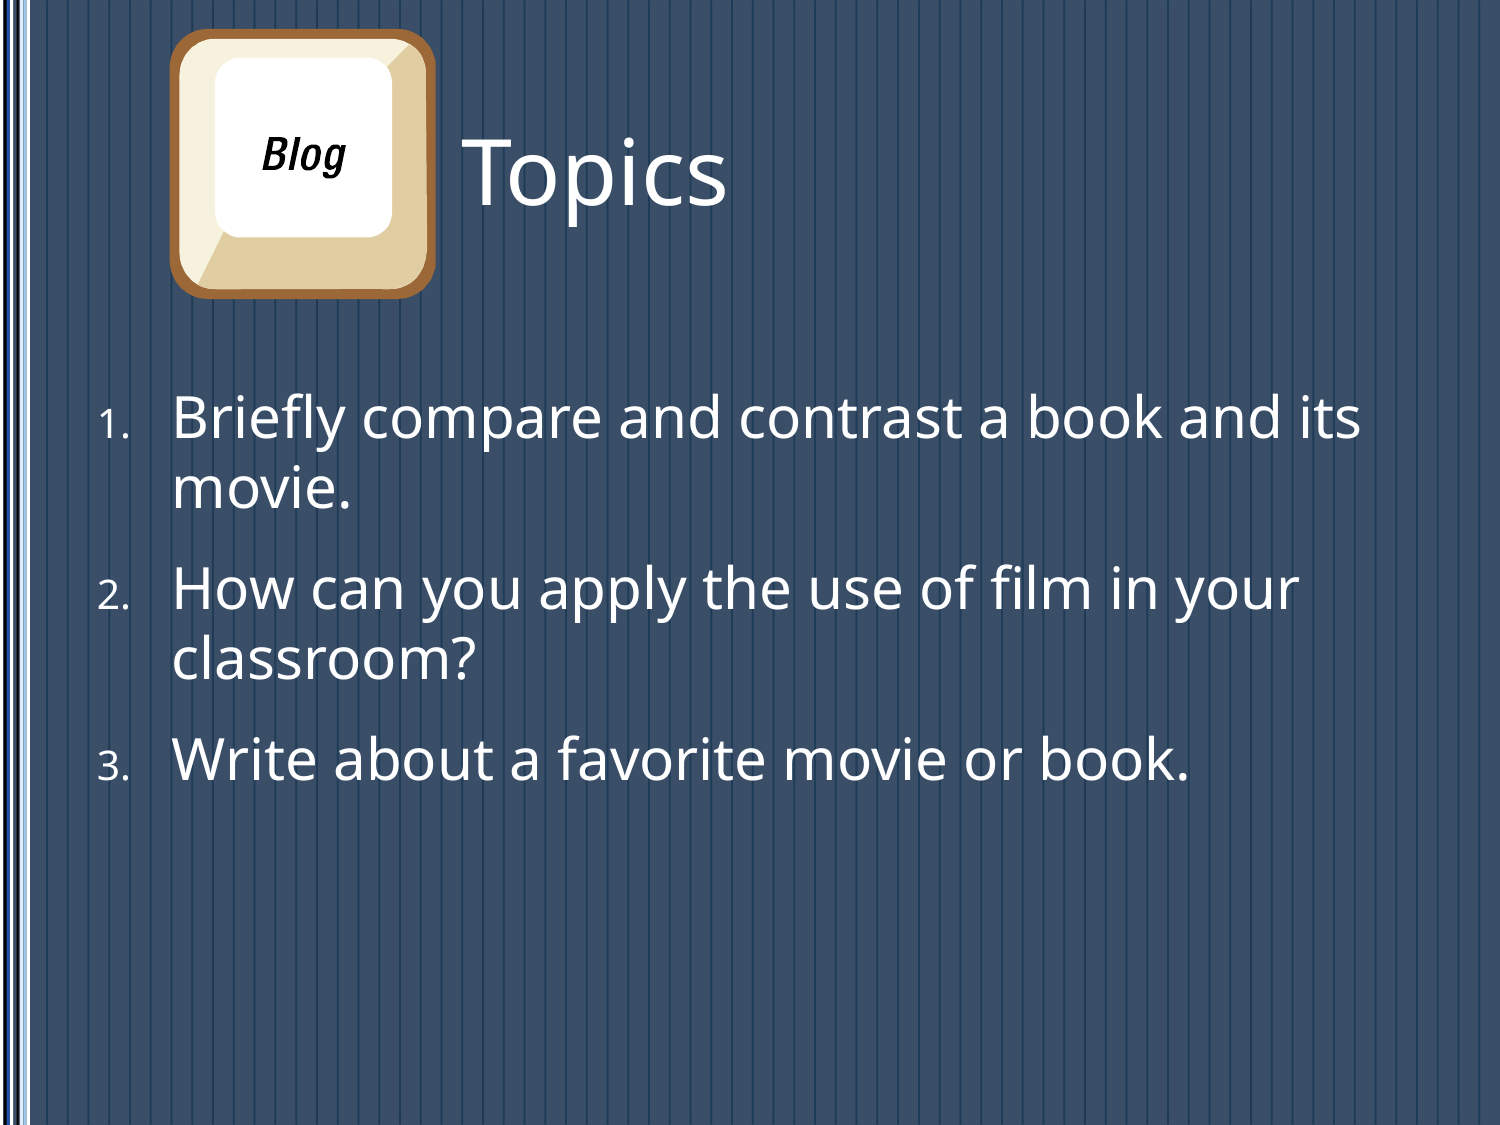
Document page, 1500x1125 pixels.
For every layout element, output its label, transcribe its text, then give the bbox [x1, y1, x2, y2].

list Briefly compare and contrast a book and its movie. How can you apply the use of film in your classroom? Write about a favorite movie or book. [62, 350, 1450, 1058]
picture [168, 27, 437, 300]
title Topics [437, 72, 763, 266]
